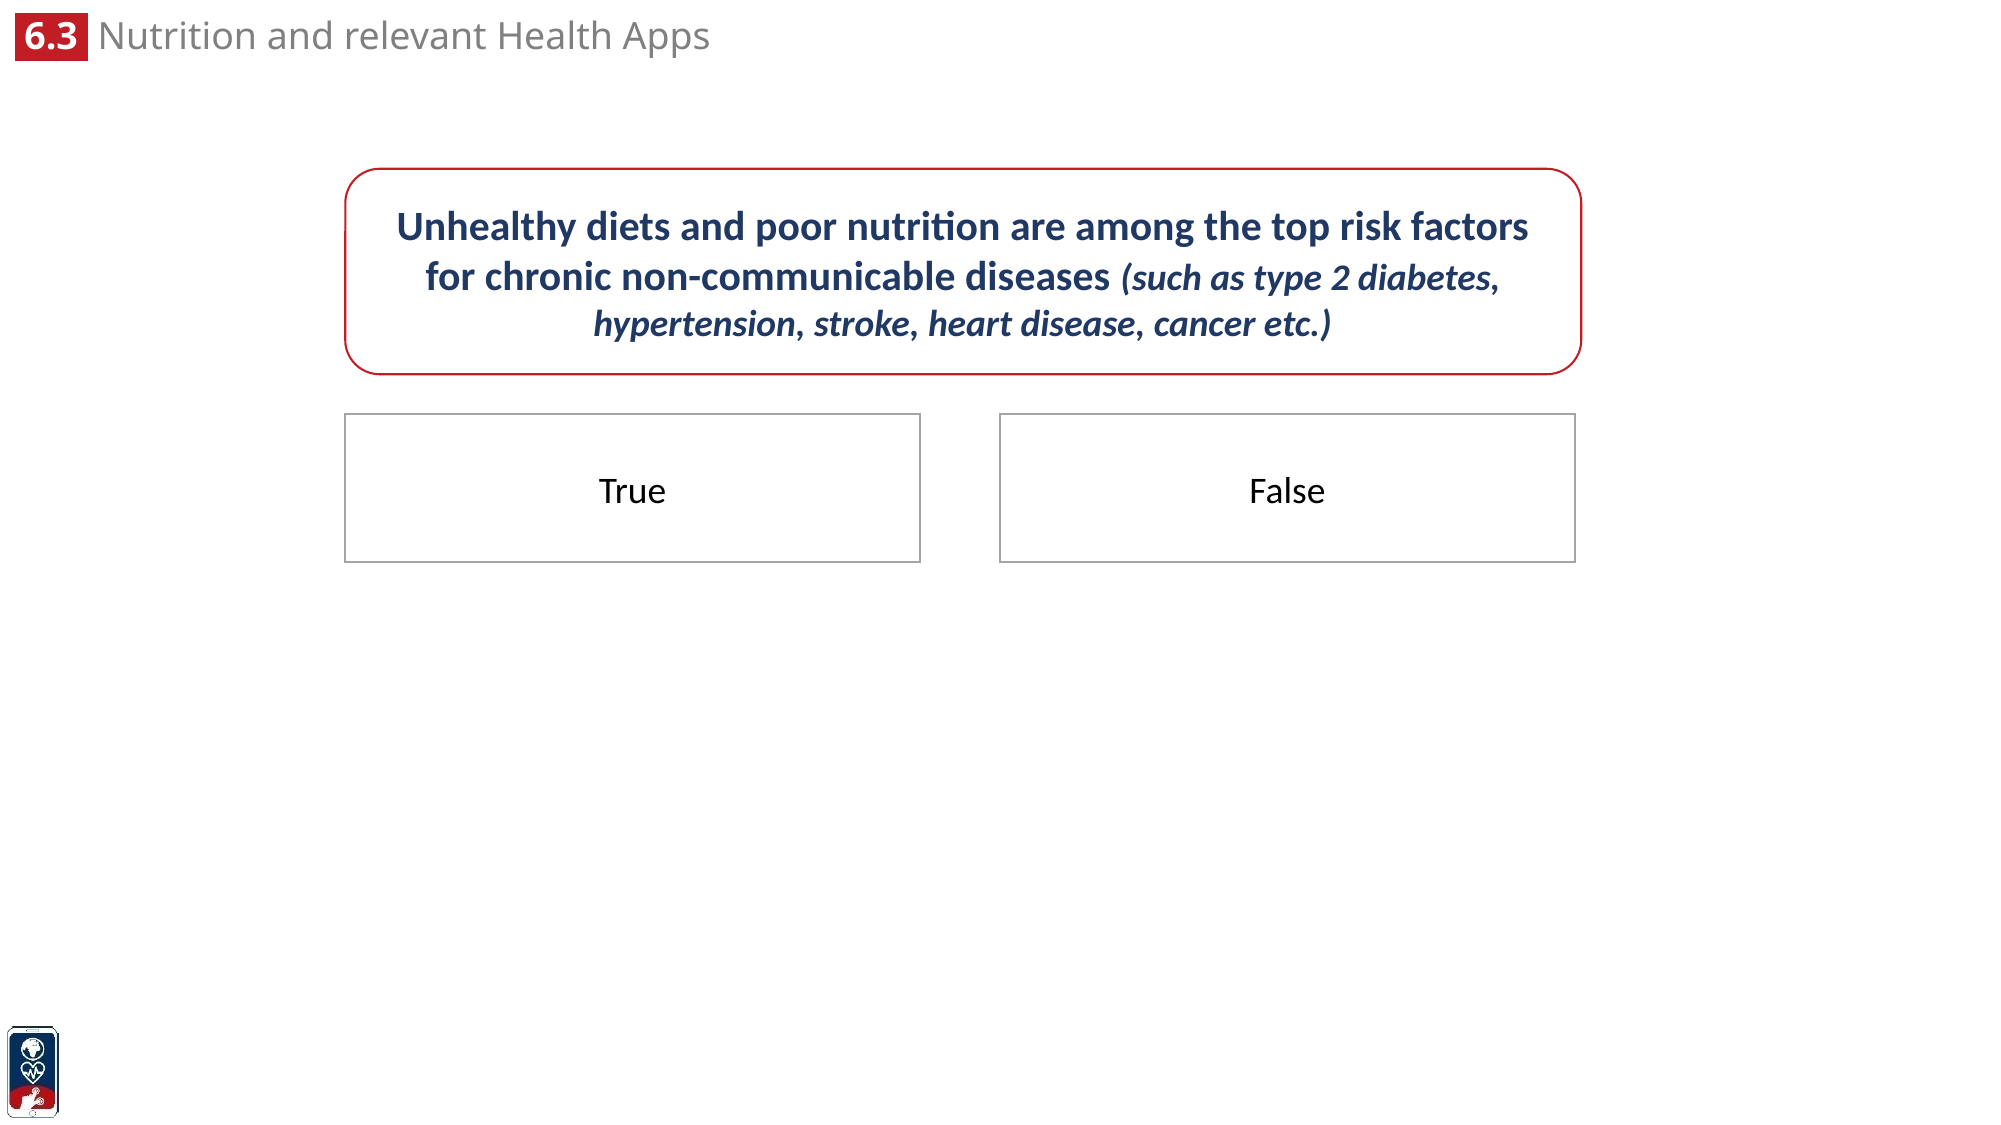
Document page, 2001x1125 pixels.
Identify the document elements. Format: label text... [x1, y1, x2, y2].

picture [7, 1026, 59, 1118]
text_box False [999, 413, 1576, 563]
text_box Unhealthy diets and poor nutrition are among the top risk factors for chronic non-communicable diseases (such as type 2 diabetes, hypertension, stroke, heart disease, cancer etc.) [344, 167, 1583, 376]
text_box True [344, 413, 921, 563]
